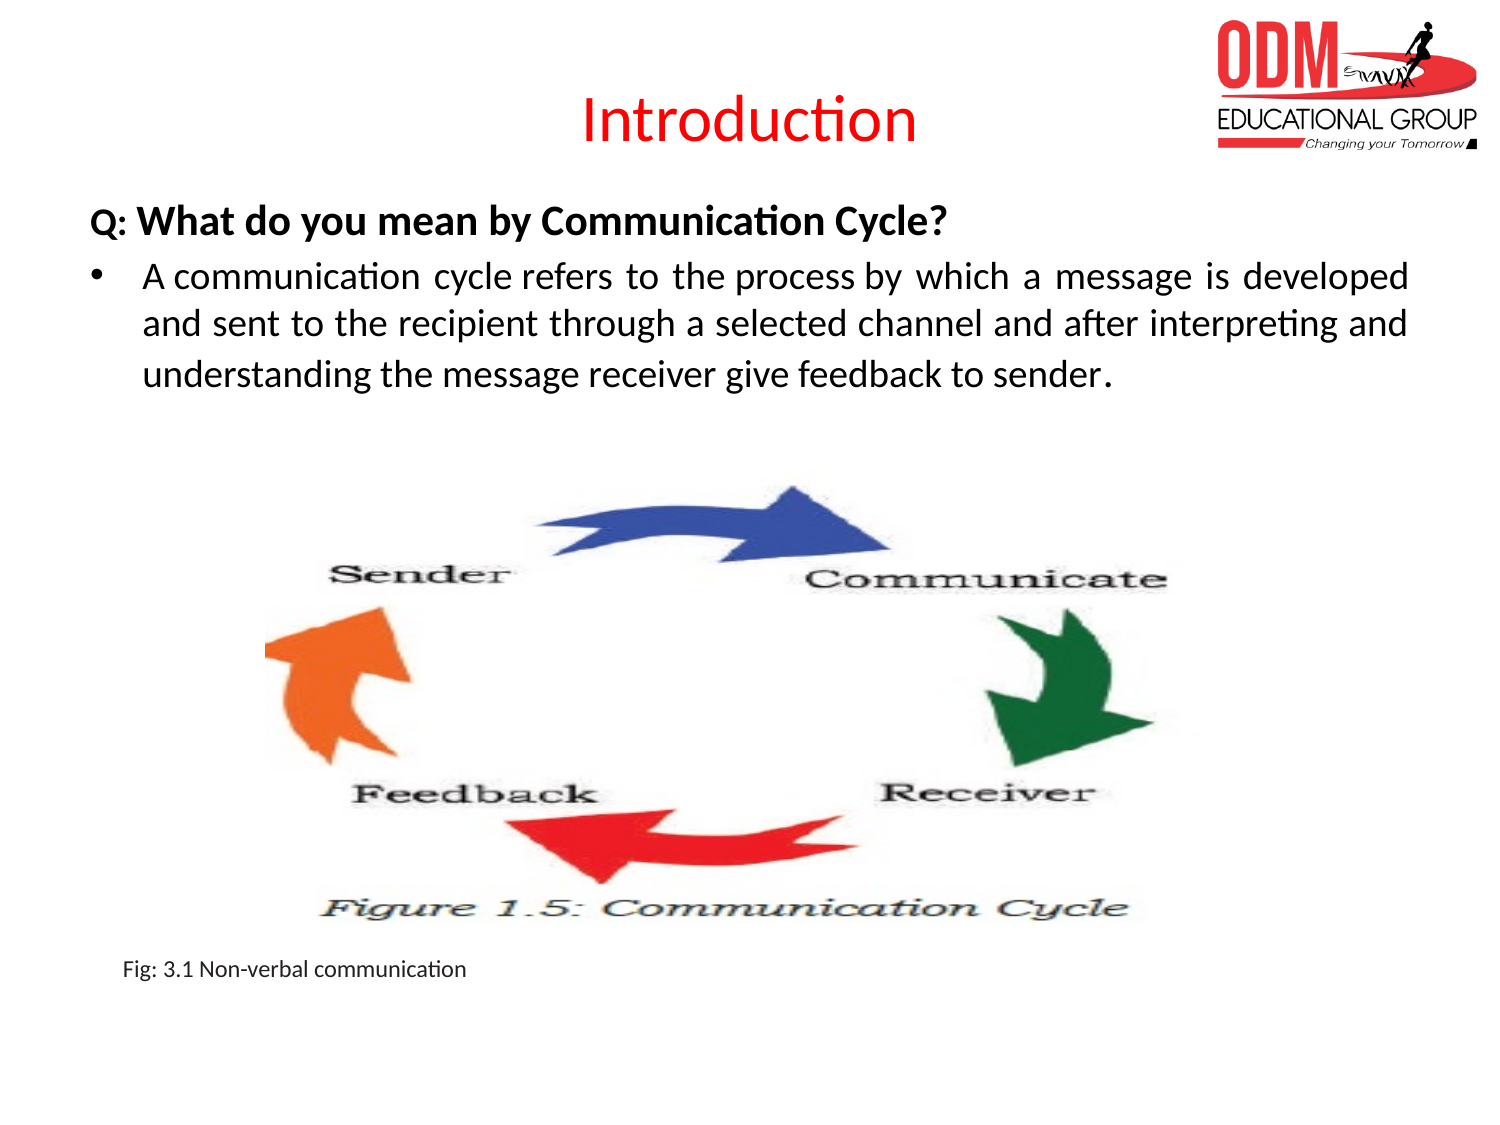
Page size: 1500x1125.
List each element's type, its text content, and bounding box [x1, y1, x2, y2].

picture [265, 467, 1201, 925]
list Q: What do you mean by Communication Cycle? A communication cycle refers to the process by which a message is developed and sent to the recipient through a selected channel and after interpreting and understanding the message receiver give feedback to sender. Fig: 3.1 Non-verbal communication [75, 184, 1425, 1005]
picture [1217, 20, 1478, 150]
title Introduction [75, 45, 1425, 184]
